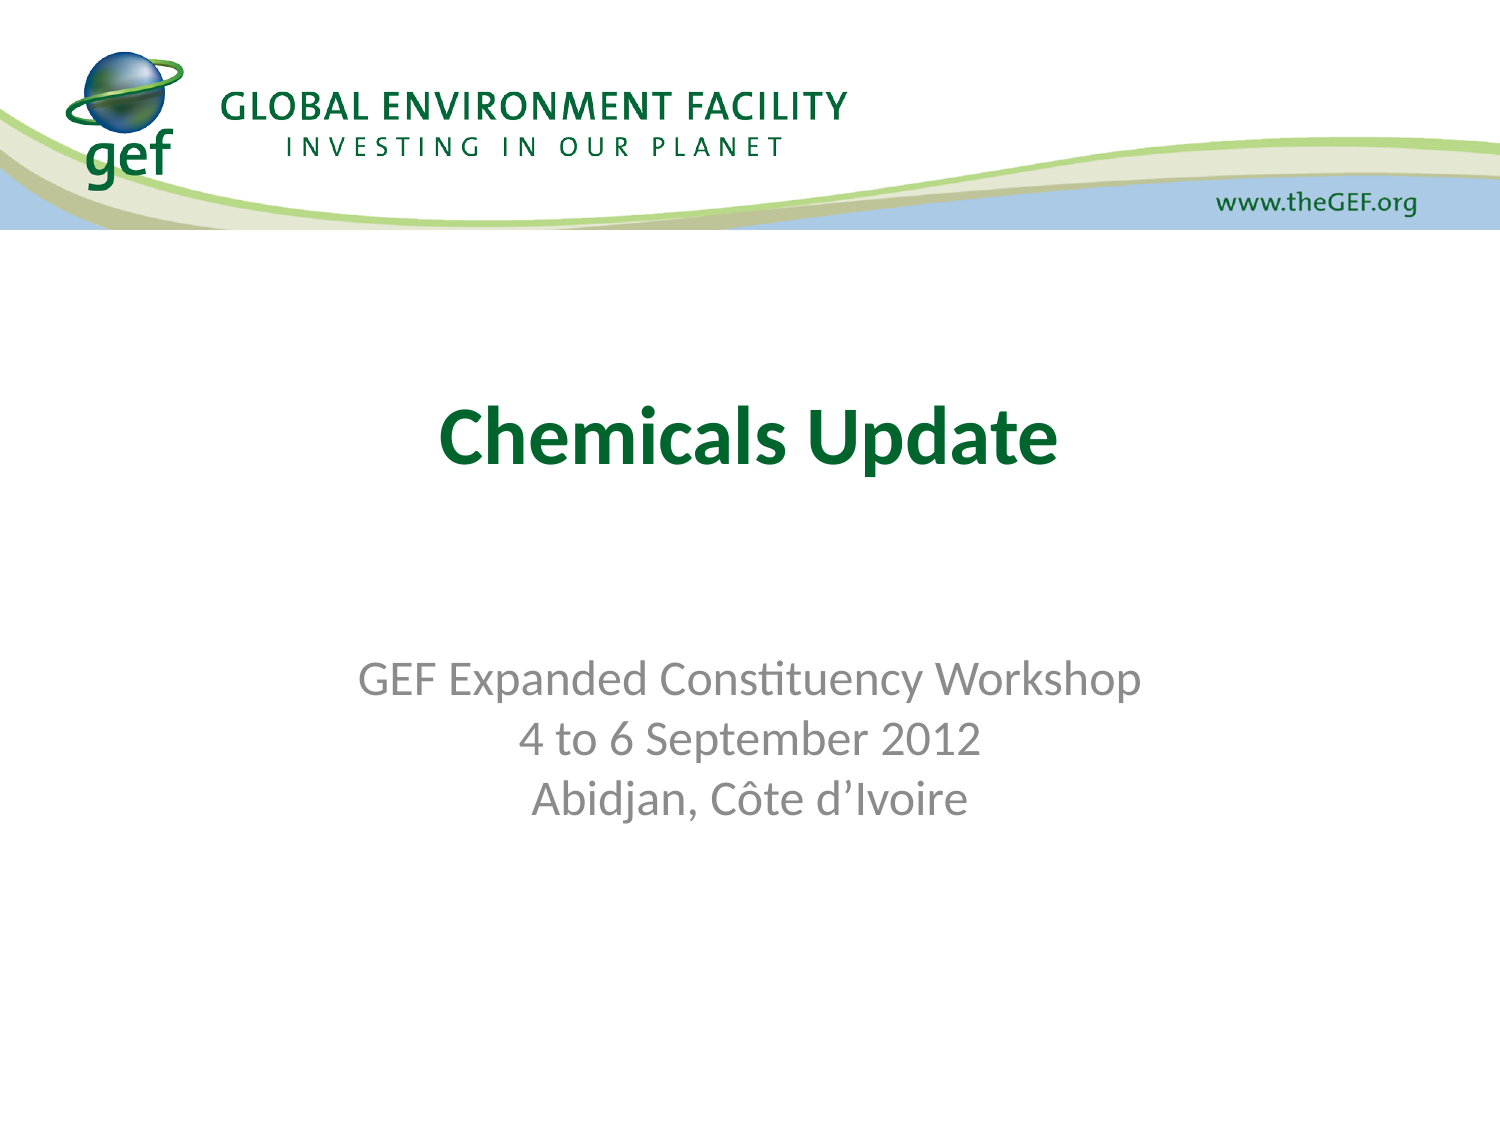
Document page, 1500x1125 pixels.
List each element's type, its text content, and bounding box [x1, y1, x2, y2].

subtitle GEF Expanded Constituency Workshop 4 to 6 September 2012 Abidjan, Côte d’Ivoire [224, 637, 1276, 926]
title Chemicals Update [74, 337, 1426, 526]
picture [0, 24, 1500, 230]
